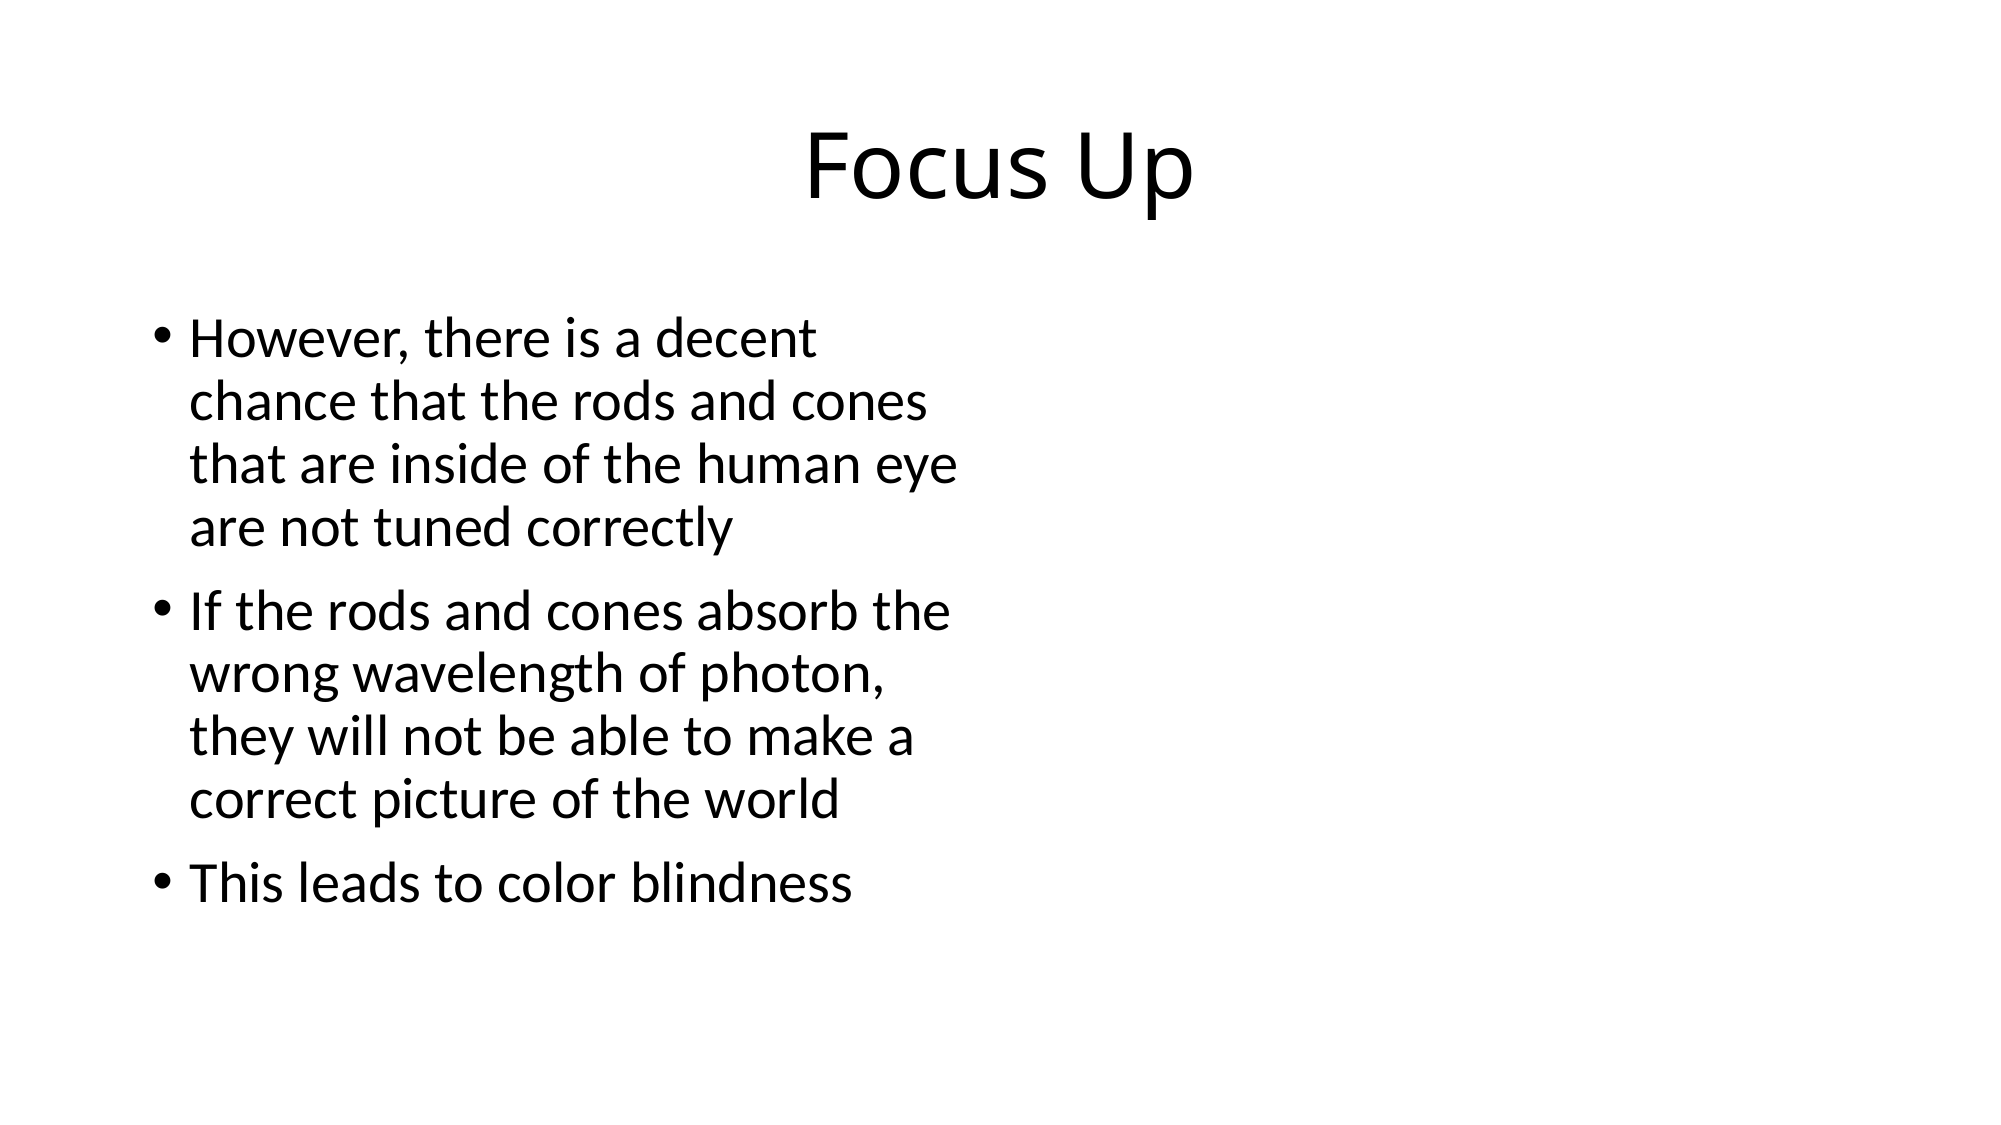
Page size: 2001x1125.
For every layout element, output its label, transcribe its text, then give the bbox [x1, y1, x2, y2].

title Focus Up [137, 59, 1863, 278]
list However, there is a decent chance that the rods and cones that are inside of the human eye are not tuned correctly If the rods and cones absorb the wrong wavelength of photon, they will not be able to make a correct picture of the world This leads to color blindness [137, 299, 988, 1014]
